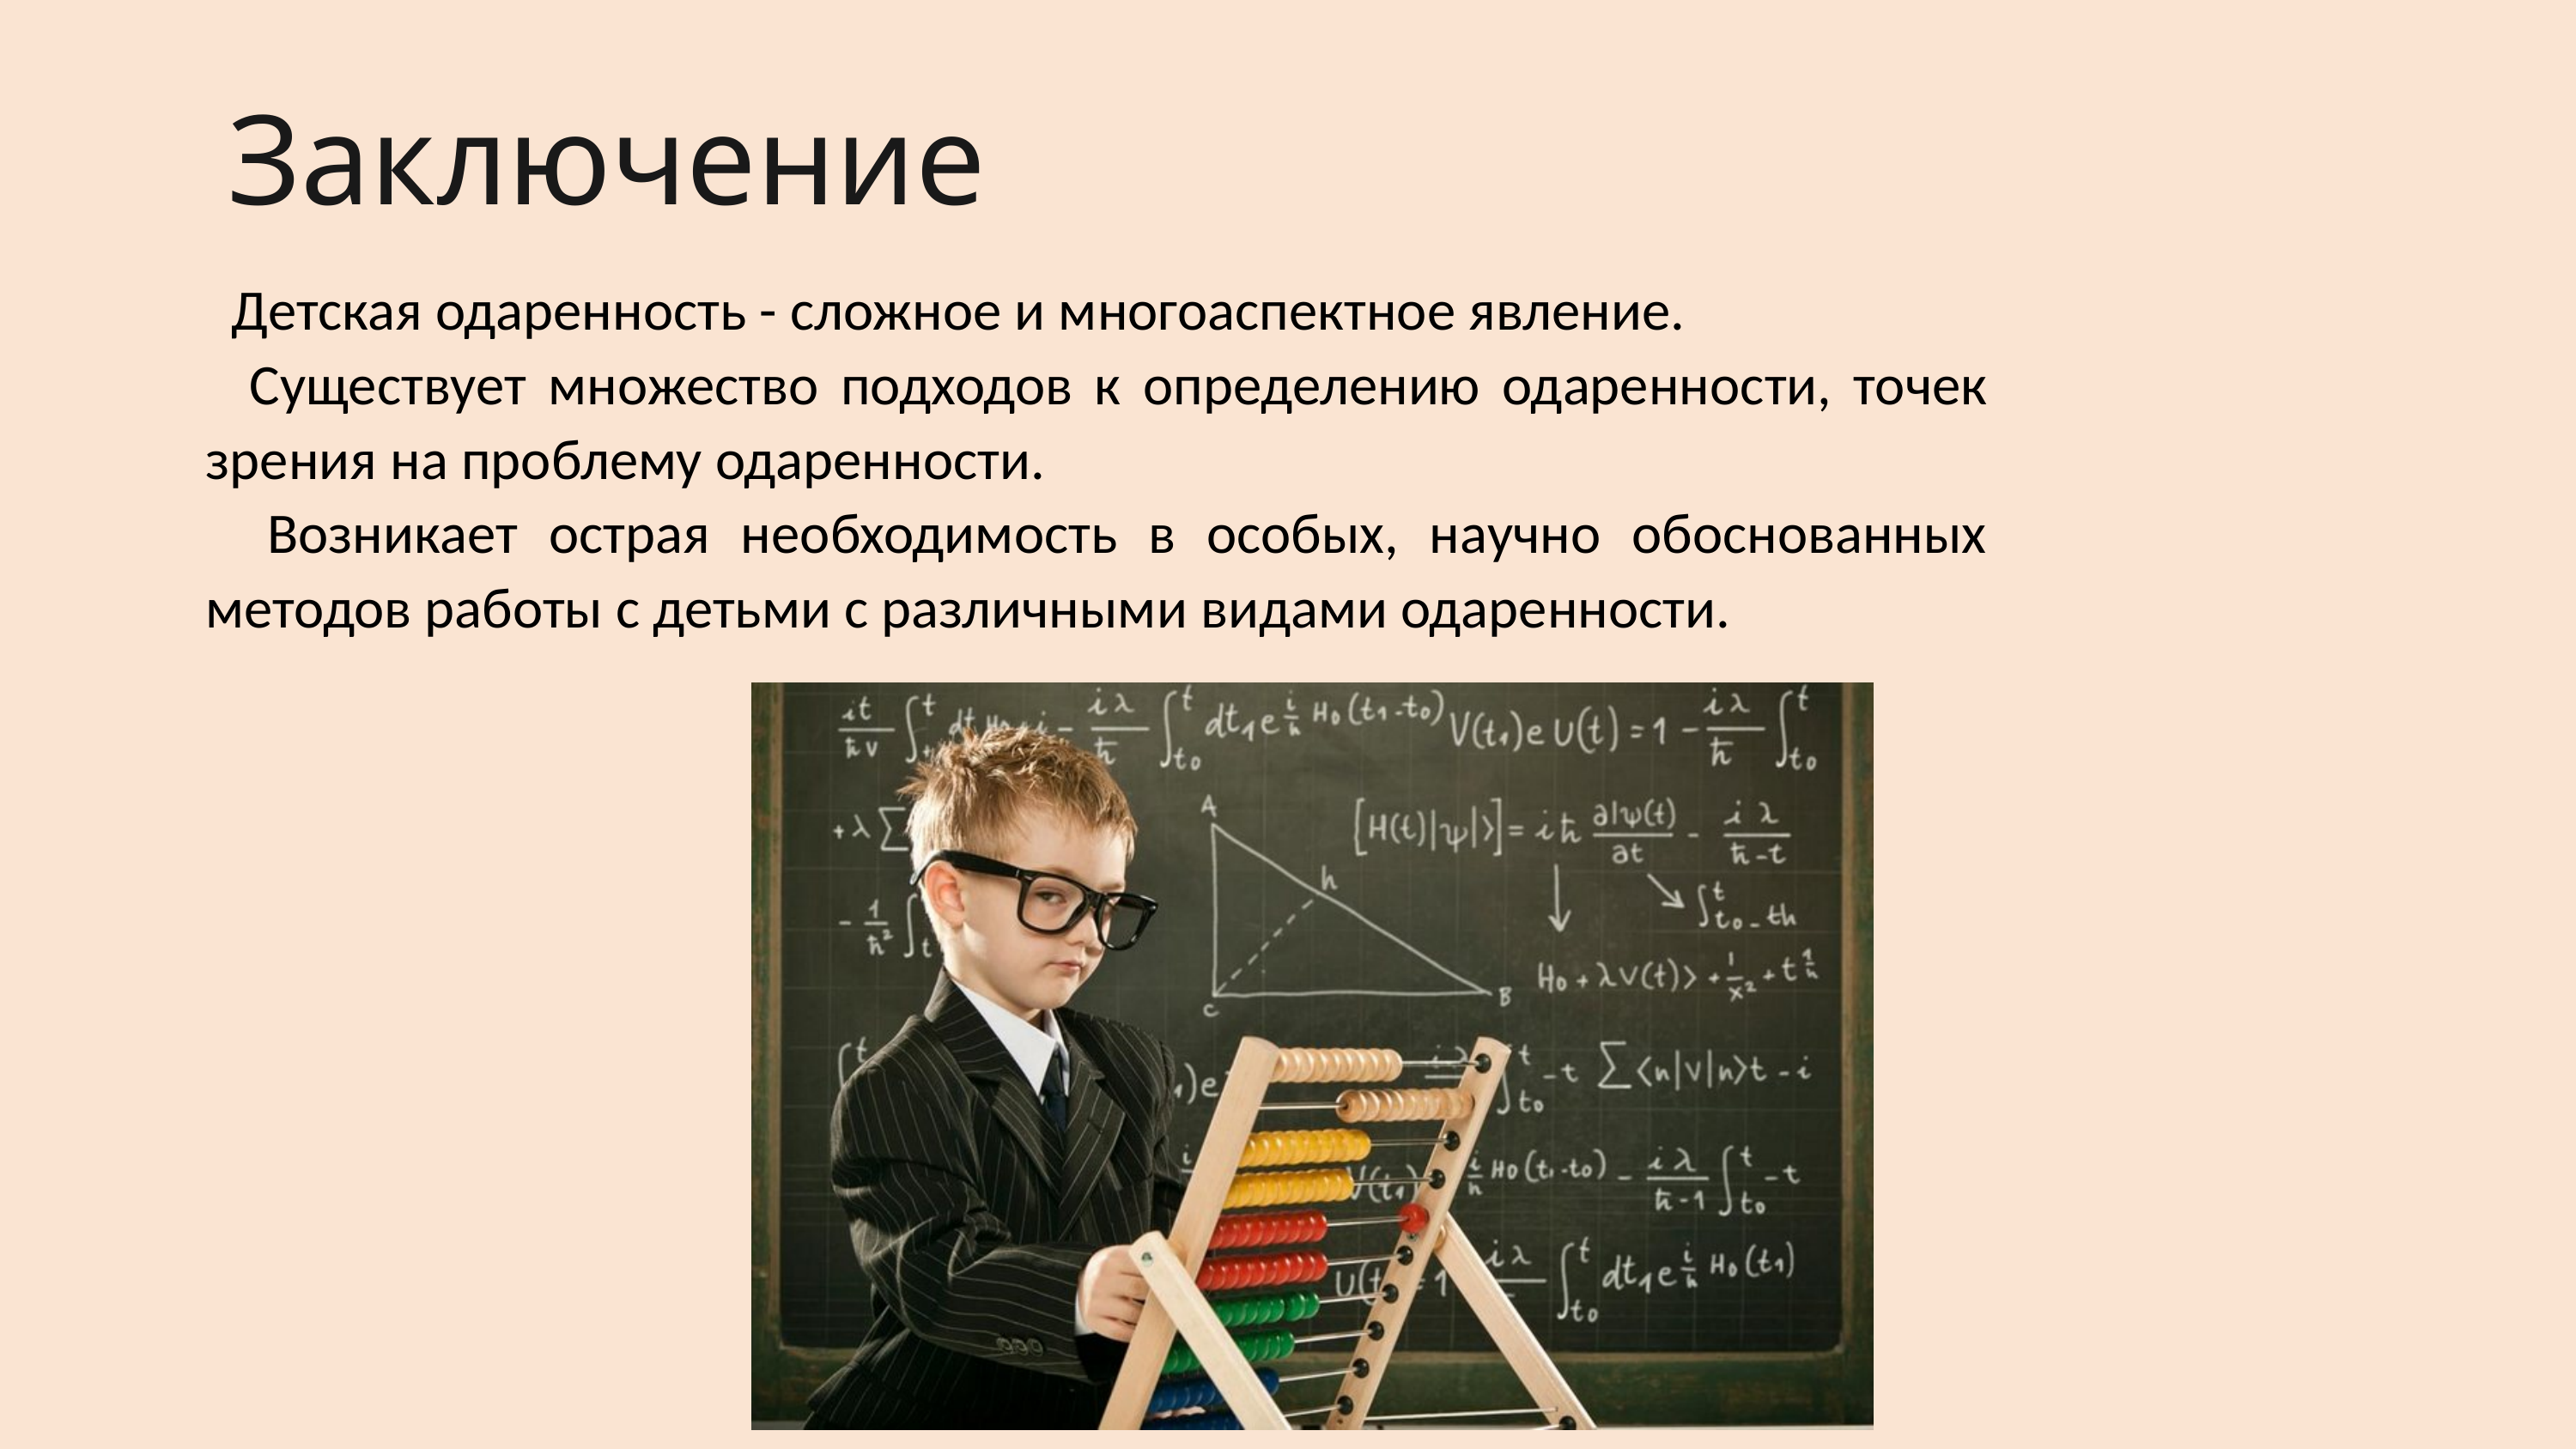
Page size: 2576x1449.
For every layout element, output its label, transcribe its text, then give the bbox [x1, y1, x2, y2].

text_box Заключение [0, 80, 1355, 230]
picture [750, 682, 1874, 1431]
text_box Детская одаренность - сложное и многоаспектное явление. Существует множество подходов к определению одаренности, точек зрения на проблему одаренности. Возникает острая необходимость в особых, научно обоснованных методов работы с детьми с различными видами одаренности. [192, 261, 2002, 646]
